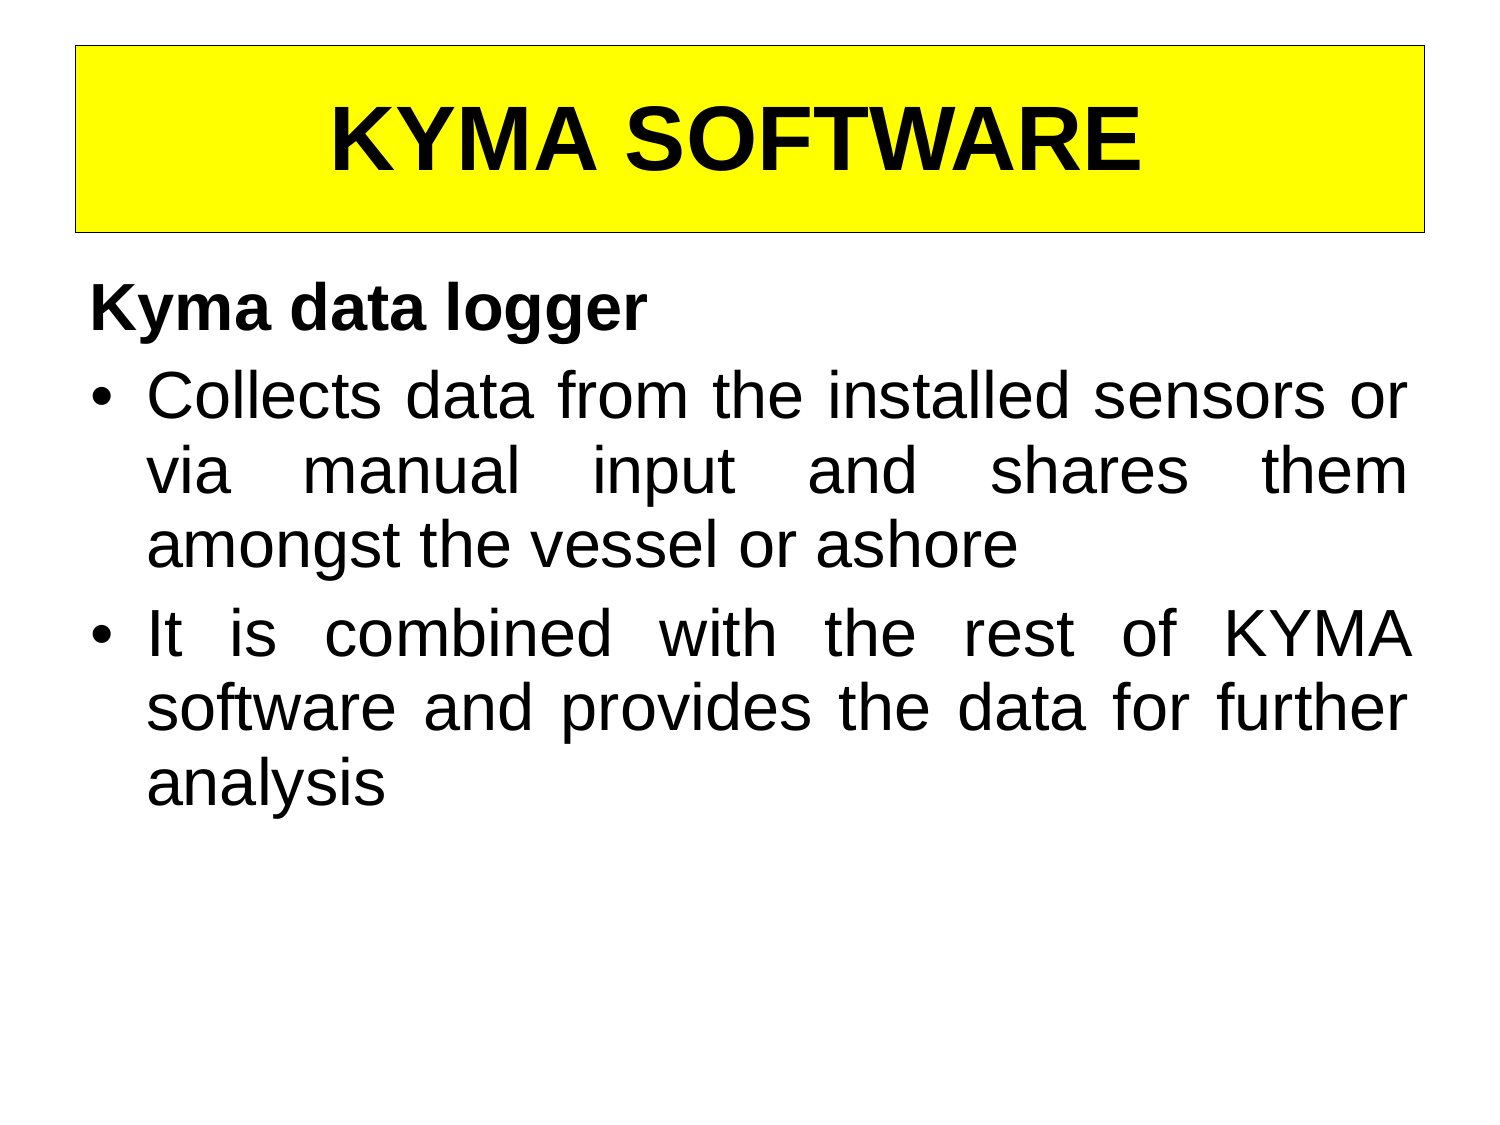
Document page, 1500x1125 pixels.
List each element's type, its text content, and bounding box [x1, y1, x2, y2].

text_box Kyma data logger Collects data from the installed sensors or via manual input and shares them amongst the vessel or ashore It is combined with the rest of KYMA software and provides the data for further analysis [75, 262, 1425, 1005]
text_box ΚΥΜΑ SOFTWARE [75, 45, 1425, 233]
